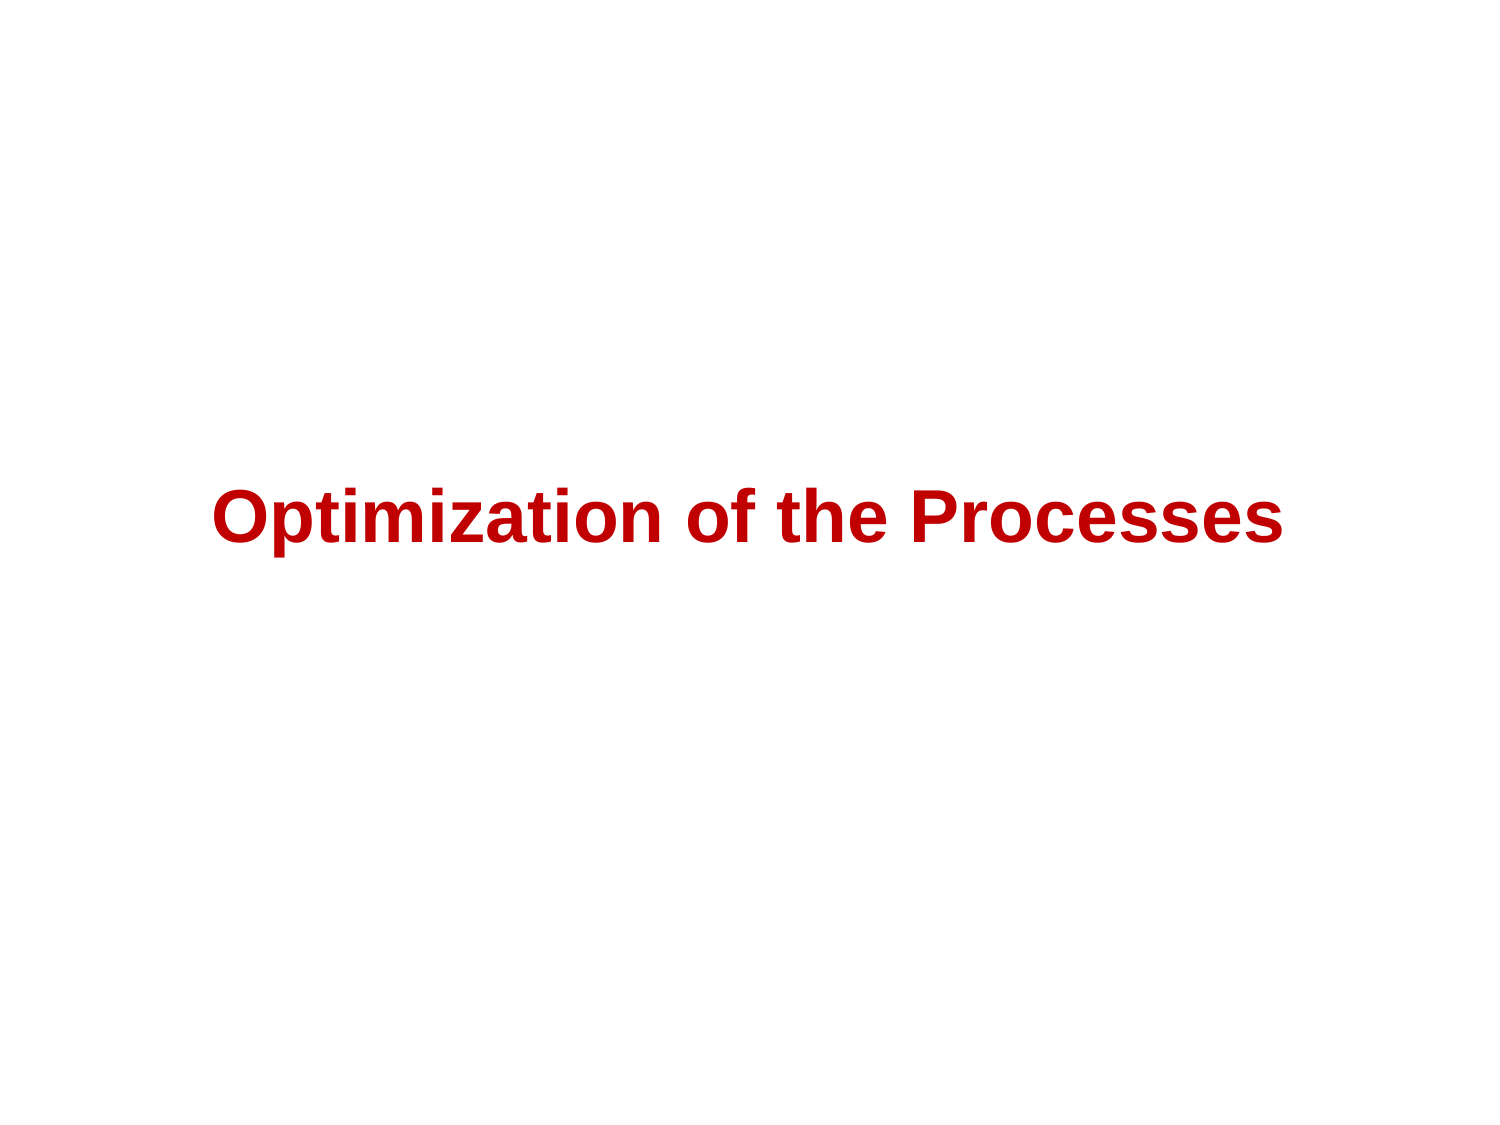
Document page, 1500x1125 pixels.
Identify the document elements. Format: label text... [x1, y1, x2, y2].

subtitle Optimization of the Processes [26, 287, 1472, 1000]
